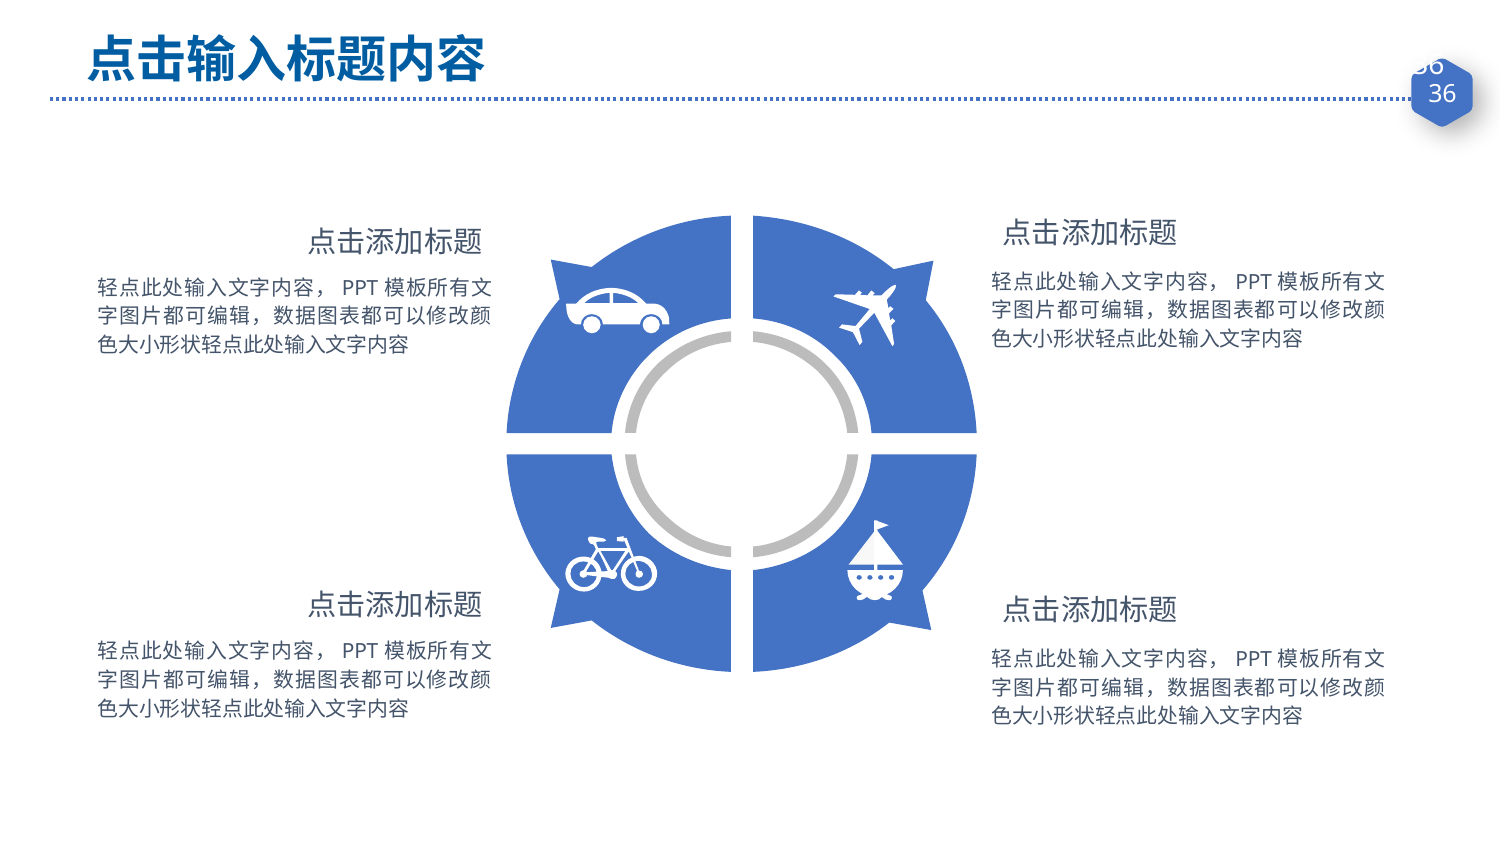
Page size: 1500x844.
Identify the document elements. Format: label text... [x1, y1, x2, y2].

text_box 点击输入标题内容 [75, 21, 550, 93]
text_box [976, 584, 1401, 737]
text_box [976, 207, 1401, 360]
slide_number 36 [1394, 38, 1463, 97]
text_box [82, 215, 507, 366]
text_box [506, 215, 977, 672]
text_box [82, 579, 507, 729]
